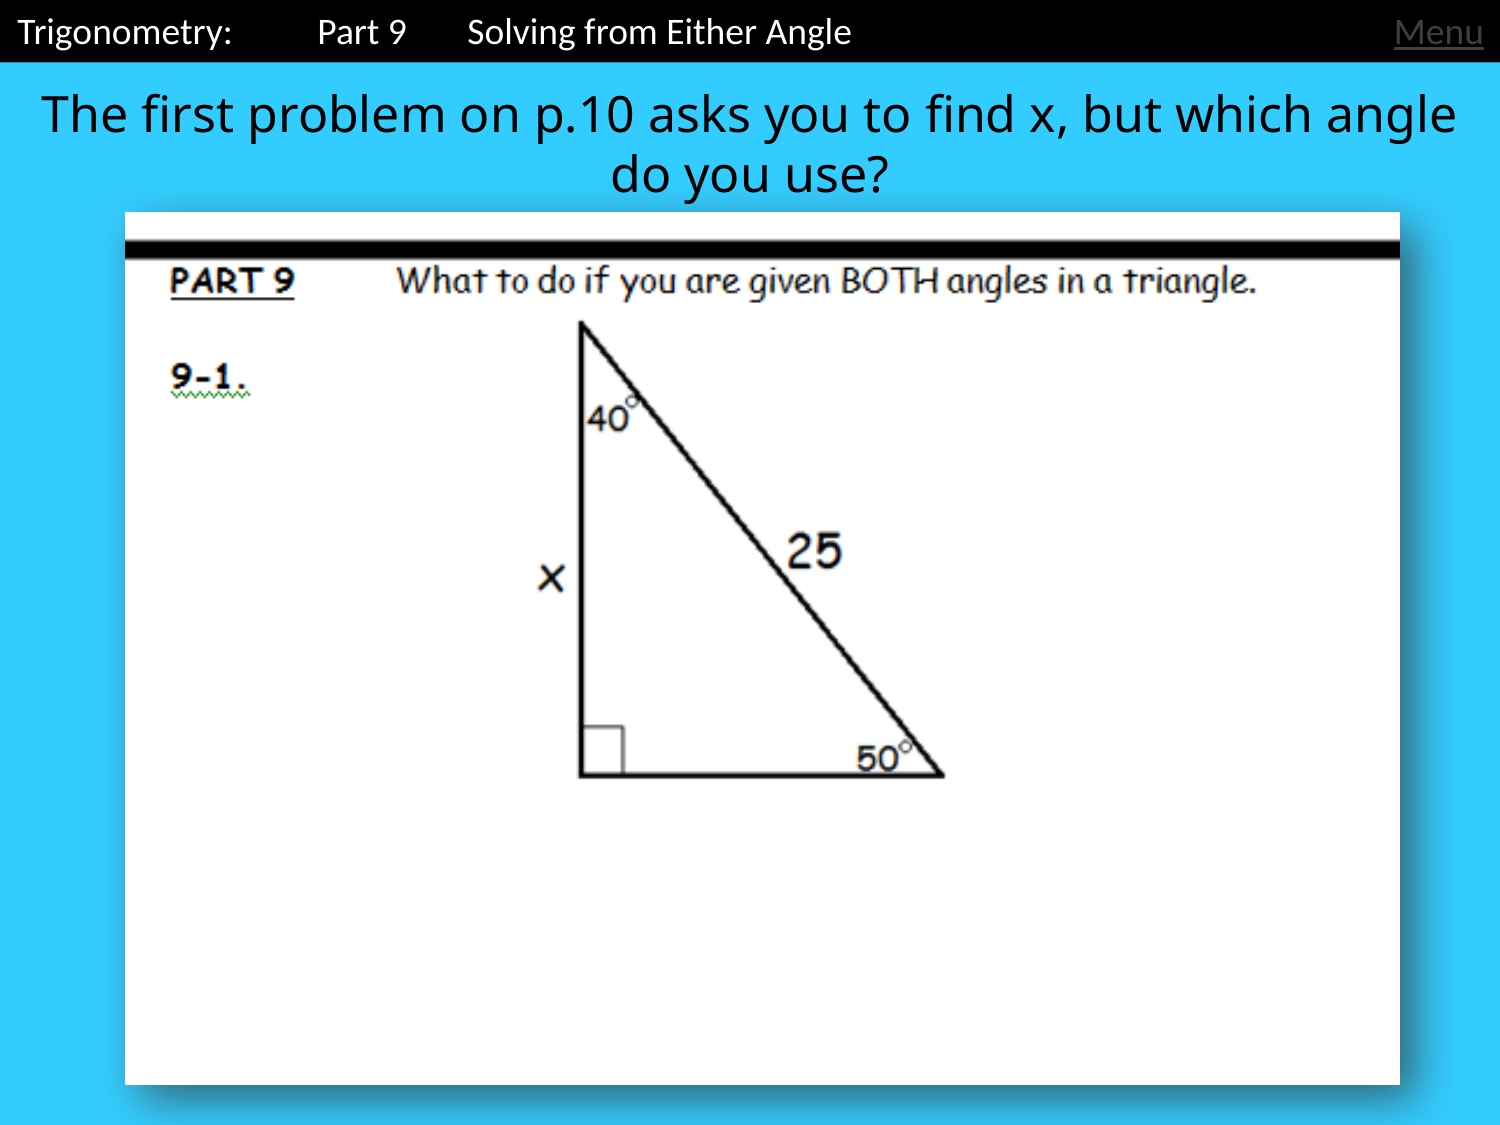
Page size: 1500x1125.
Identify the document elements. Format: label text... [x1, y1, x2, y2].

picture [124, 212, 1401, 1085]
text_box Trigonometry: Part 9 Solving from Either Angle [2, 0, 868, 60]
text_box [0, 0, 1500, 64]
text_box The first problem on p.10 asks you to find x, but which angle do you use? [24, 74, 1475, 210]
text_box Menu [1379, 0, 1500, 60]
